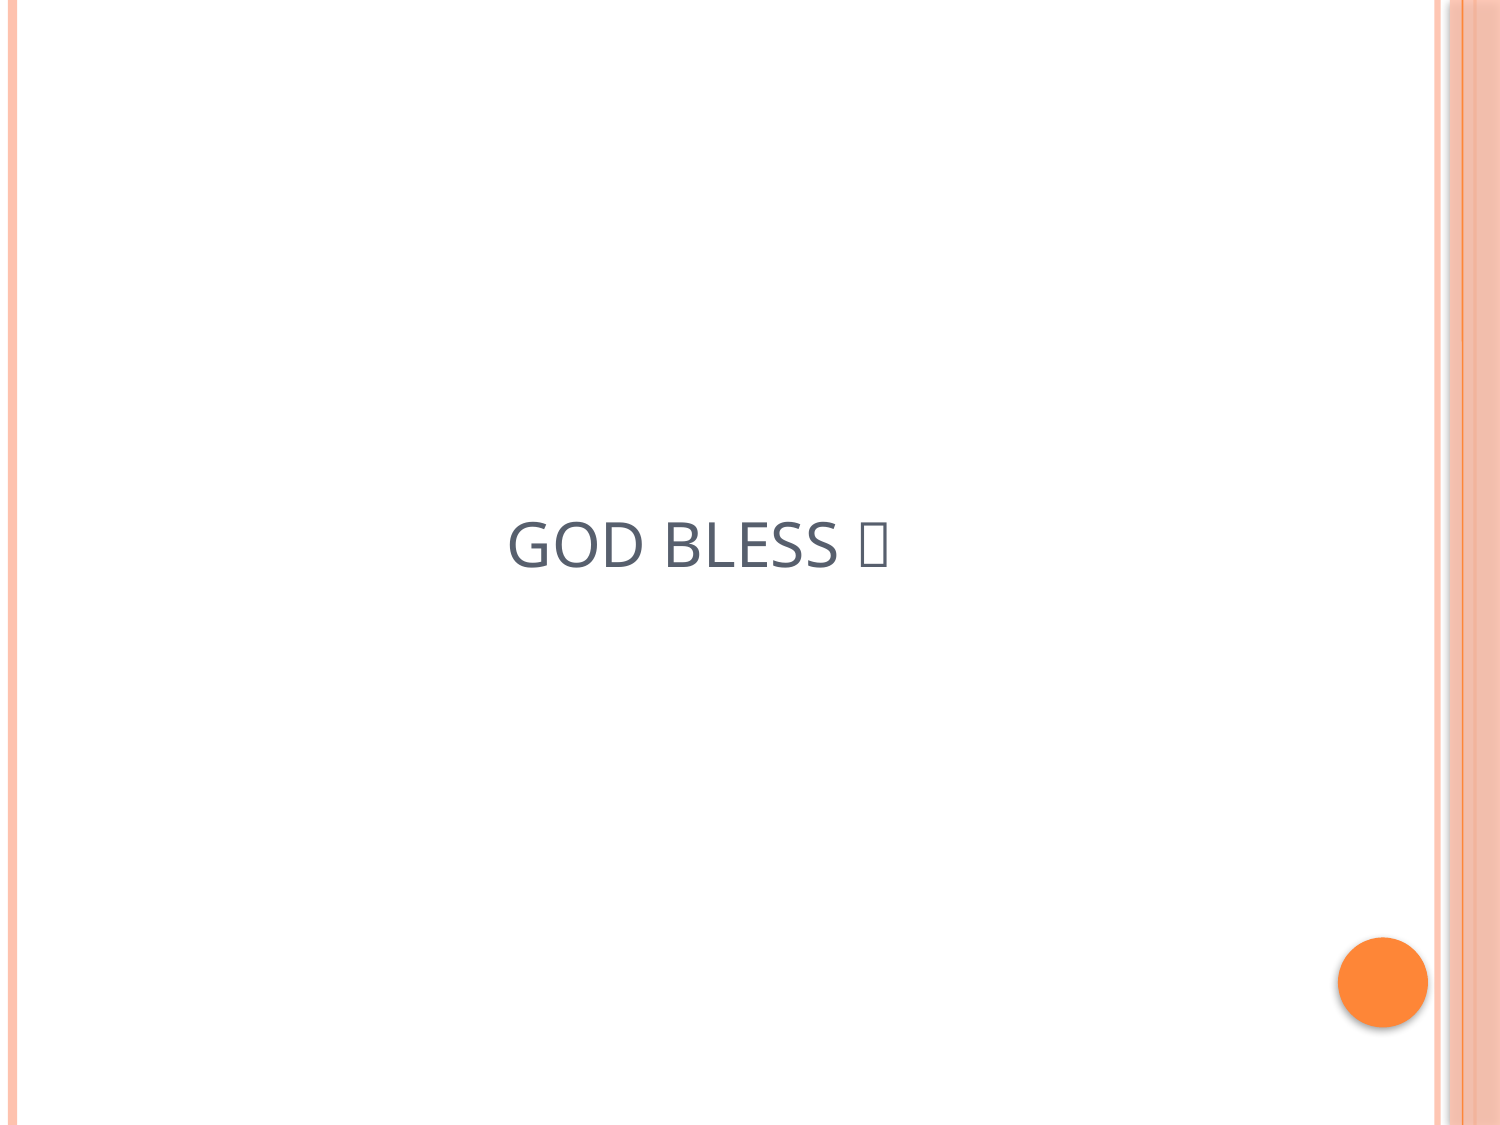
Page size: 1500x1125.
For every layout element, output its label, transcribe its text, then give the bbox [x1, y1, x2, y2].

title GOD BLESS  [87, 399, 1313, 588]
